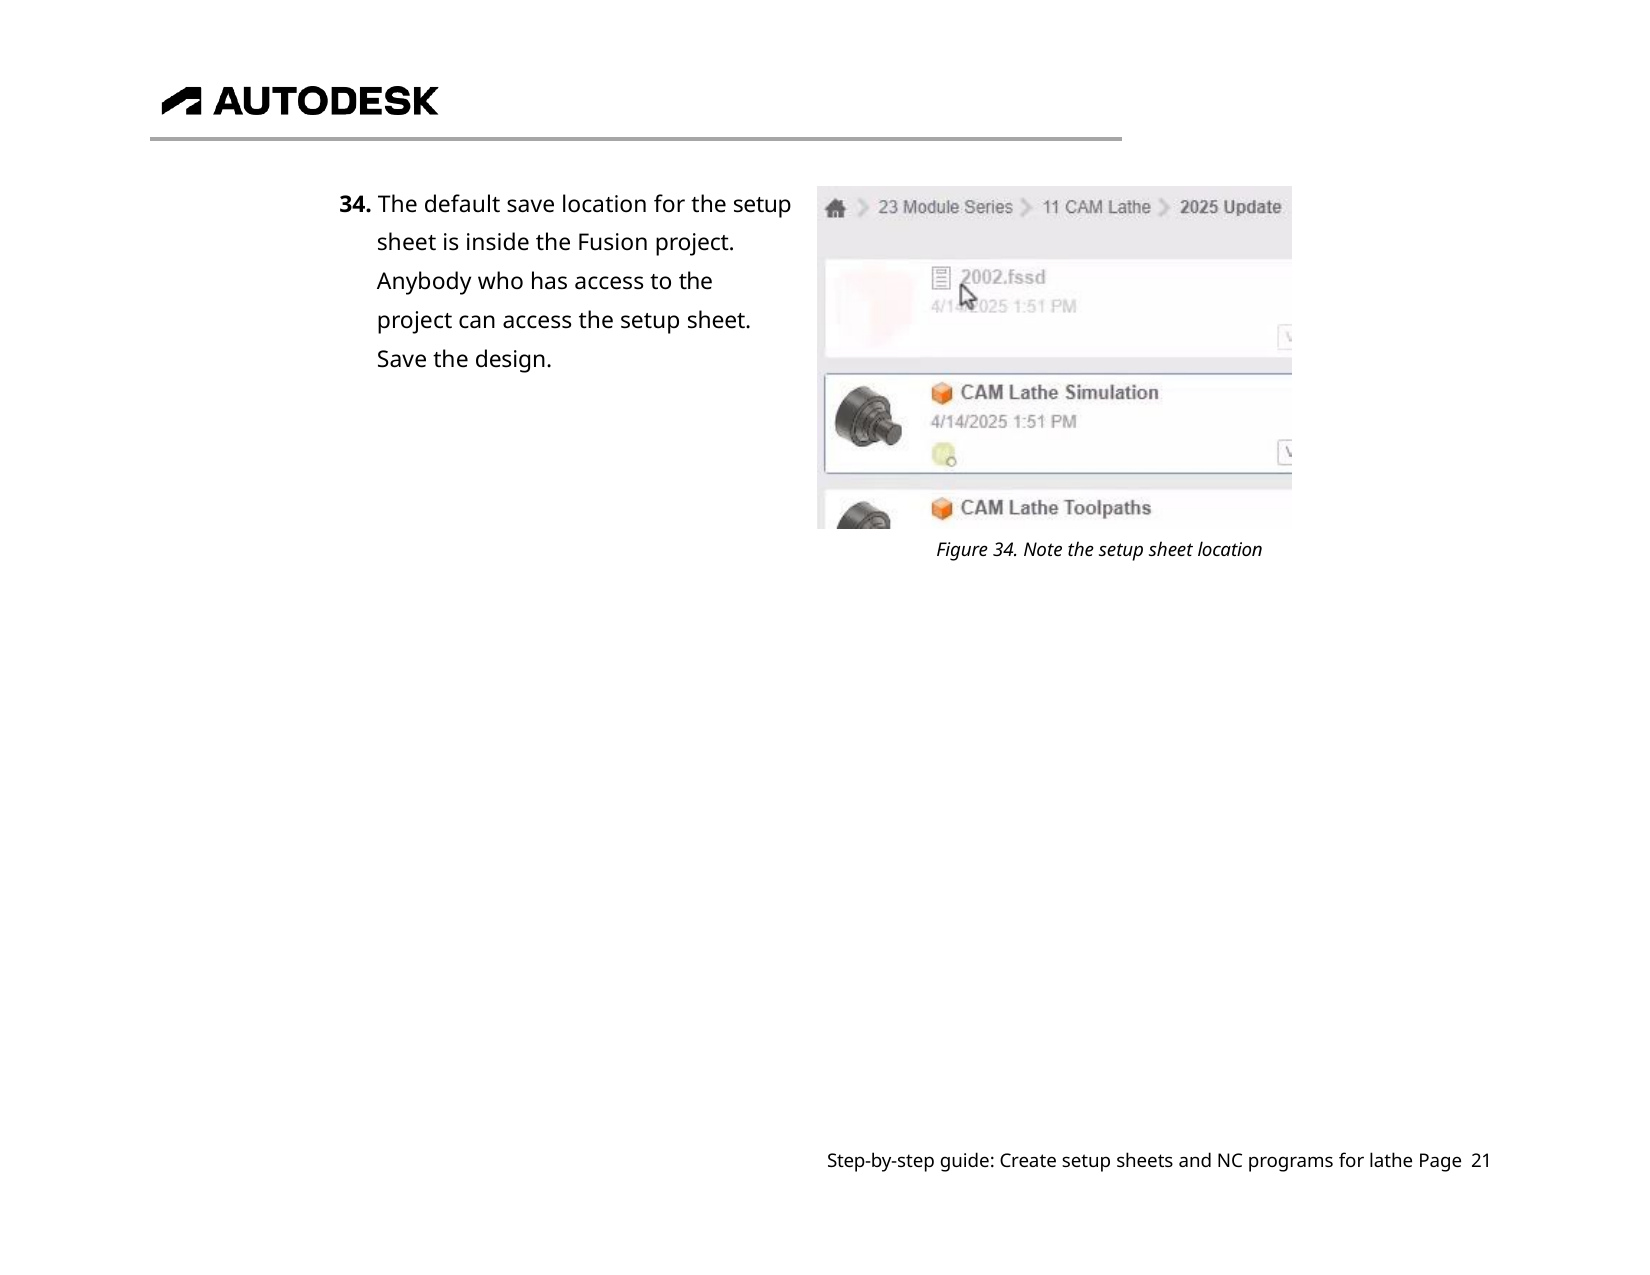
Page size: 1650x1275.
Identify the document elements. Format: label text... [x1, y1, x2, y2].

table_header 34. The default save location for the setup sheet is inside the Fusion project. Anybody who has access to the project can access the setup sheet. Save the design. [334, 187, 806, 574]
picture [161, 86, 439, 115]
slide_number Step-by-step guide: Create setup sheets and NC programs for lathe Page 10 [825, 1145, 1509, 1275]
picture [817, 186, 1293, 529]
table_header Figure 34. Note the setup sheet location [806, 187, 1297, 574]
